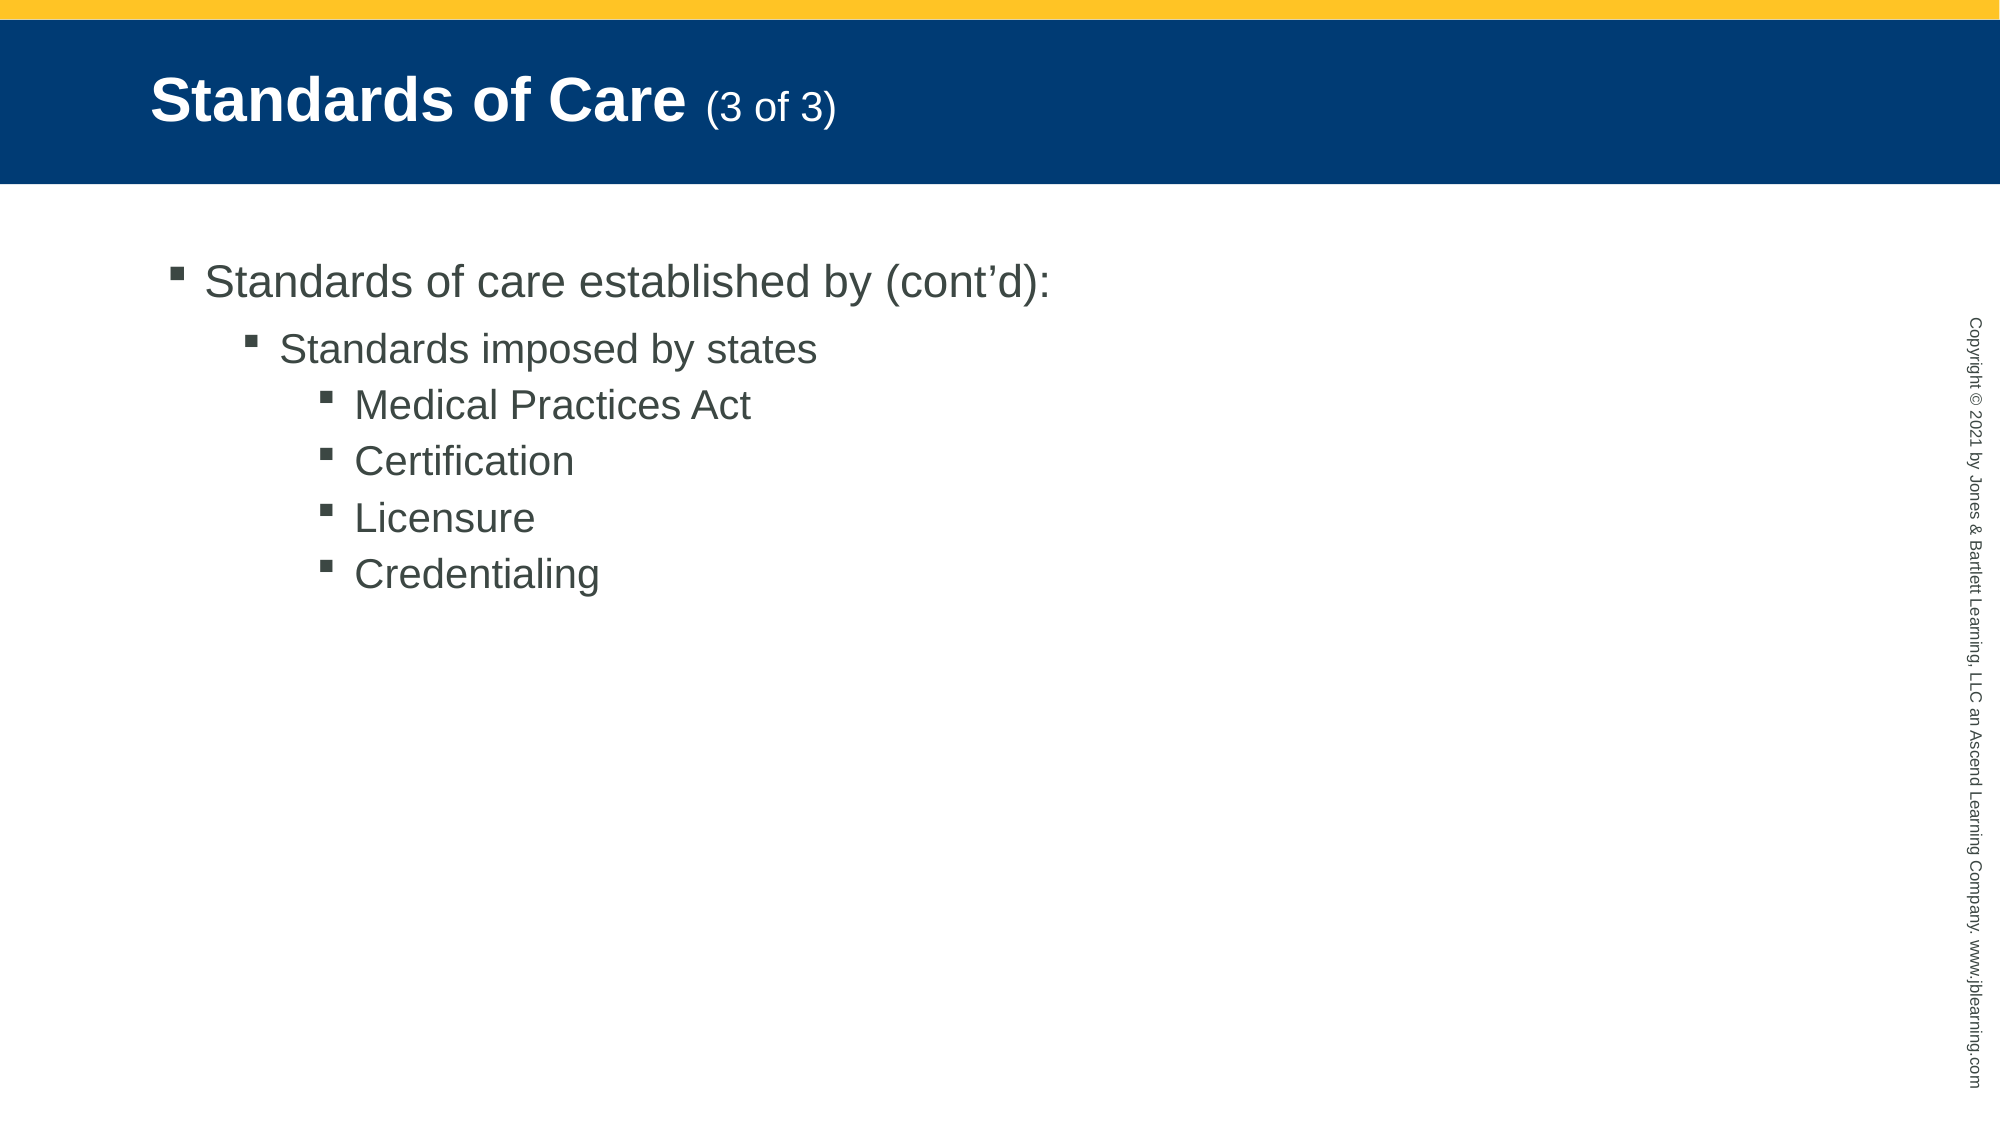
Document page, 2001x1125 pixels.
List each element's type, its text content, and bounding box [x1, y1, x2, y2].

list Standards of care established by (cont’d): Standards imposed by states Medical Practices Act Certification Licensure Credentialing [151, 244, 1840, 1016]
title Standards of Care (3 of 3) [0, 19, 2000, 185]
